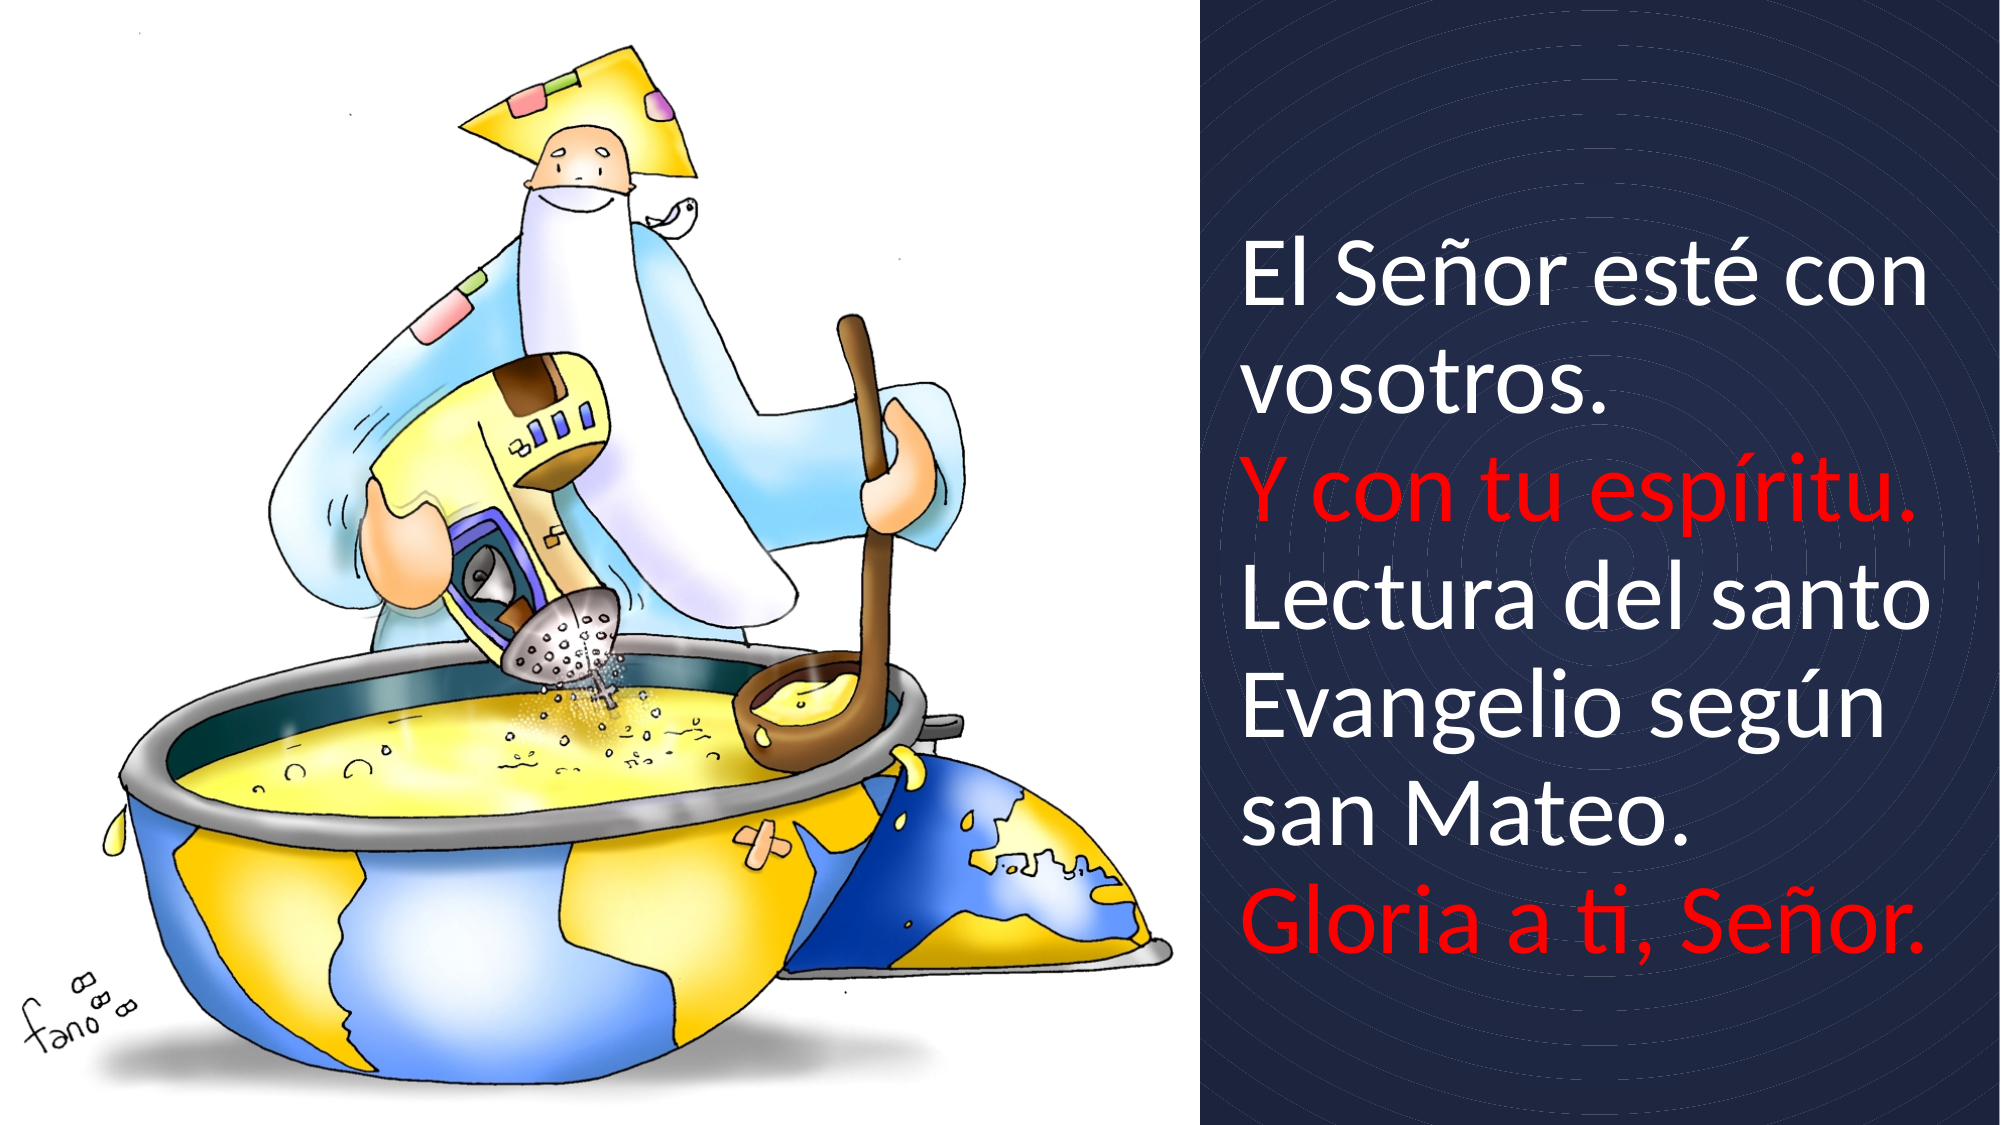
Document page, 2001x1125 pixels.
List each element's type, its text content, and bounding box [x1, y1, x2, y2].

picture [0, 0, 1200, 1125]
title El Señor esté con vosotros. Y con tu espíritu. Lectura del santo Evangelio según san Mateo. Gloria a ti, Señor. [1224, 42, 1969, 1083]
